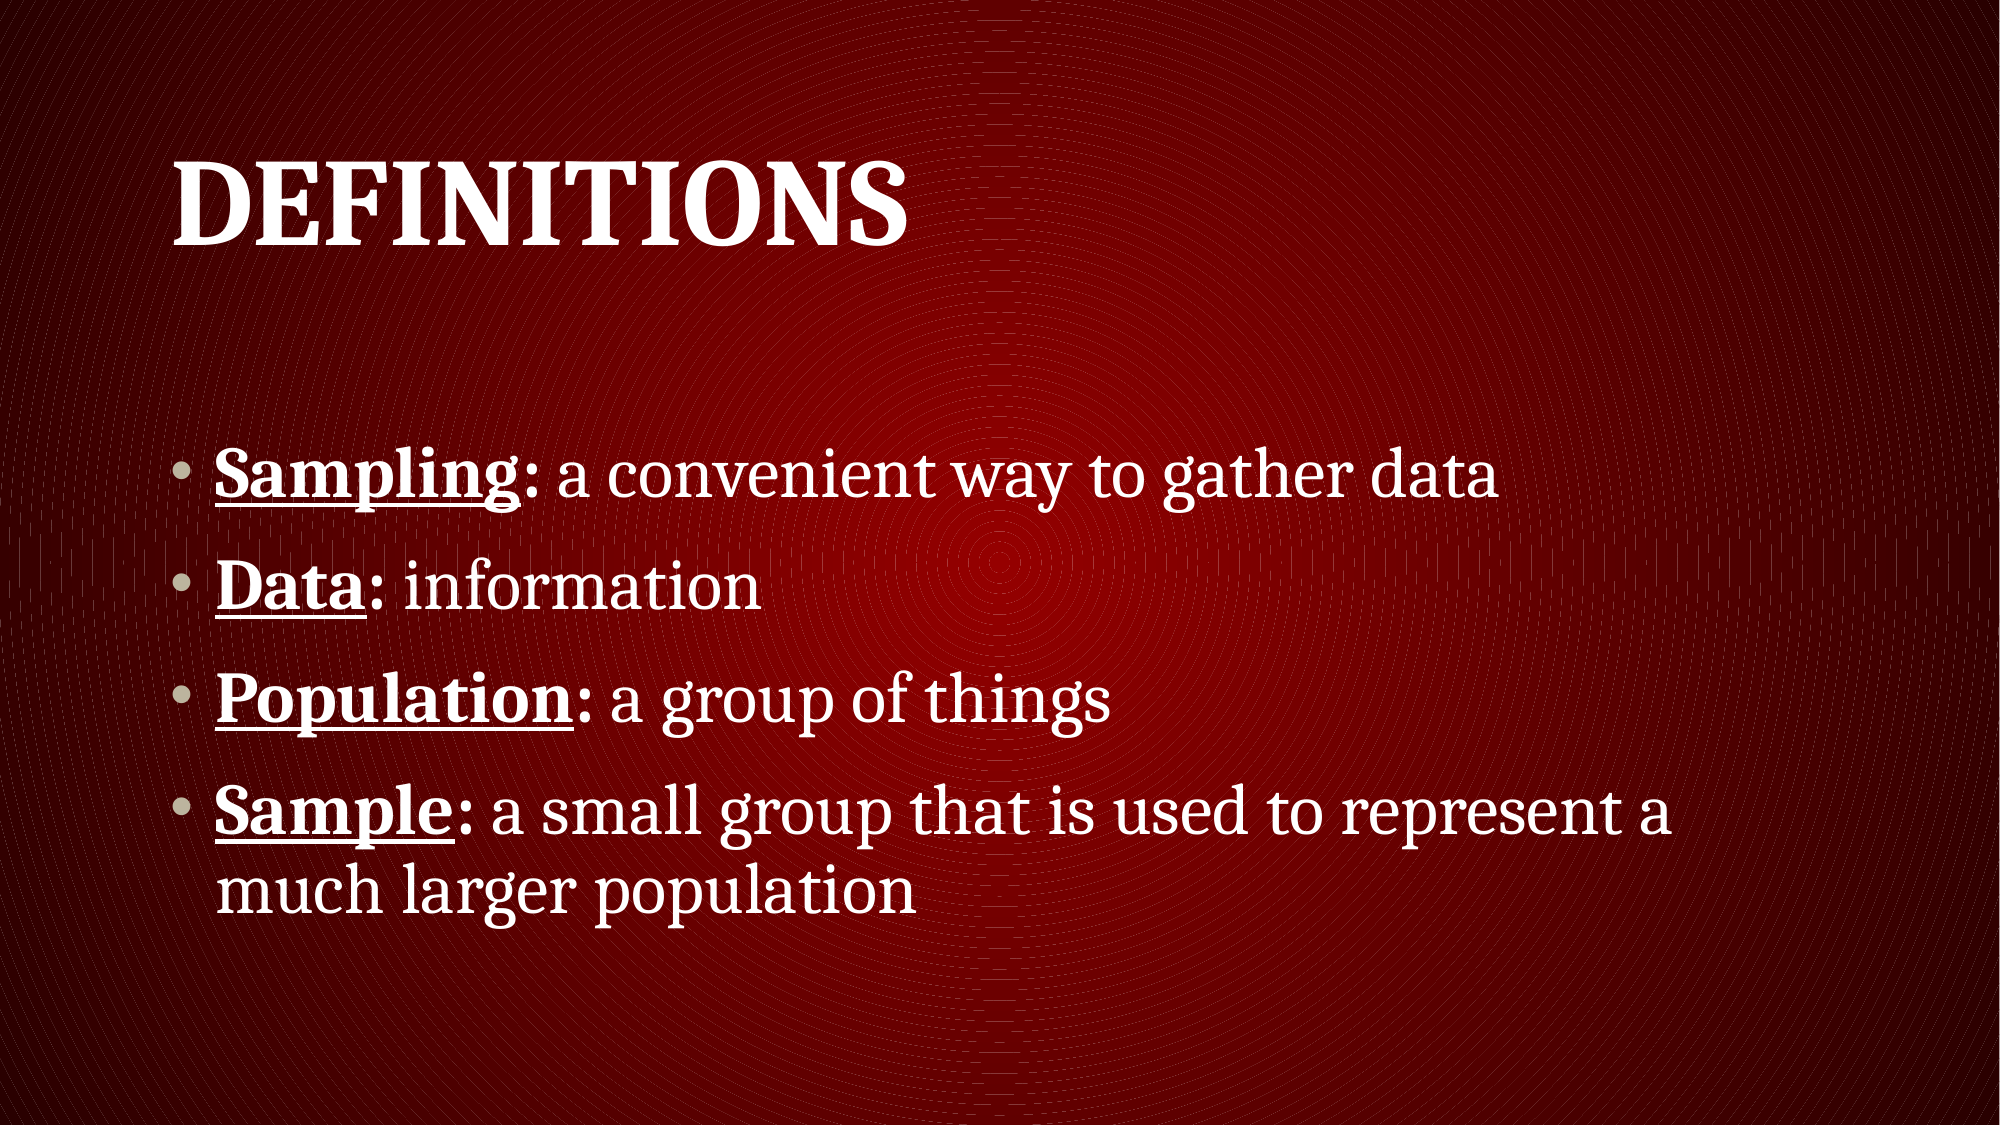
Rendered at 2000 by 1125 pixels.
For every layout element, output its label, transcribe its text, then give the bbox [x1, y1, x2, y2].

title Definitions [149, 79, 1850, 280]
list Sampling: a convenient way to gather data Data: information Population: a group of things Sample: a small group that is used to represent a much larger population [149, 425, 1850, 992]
